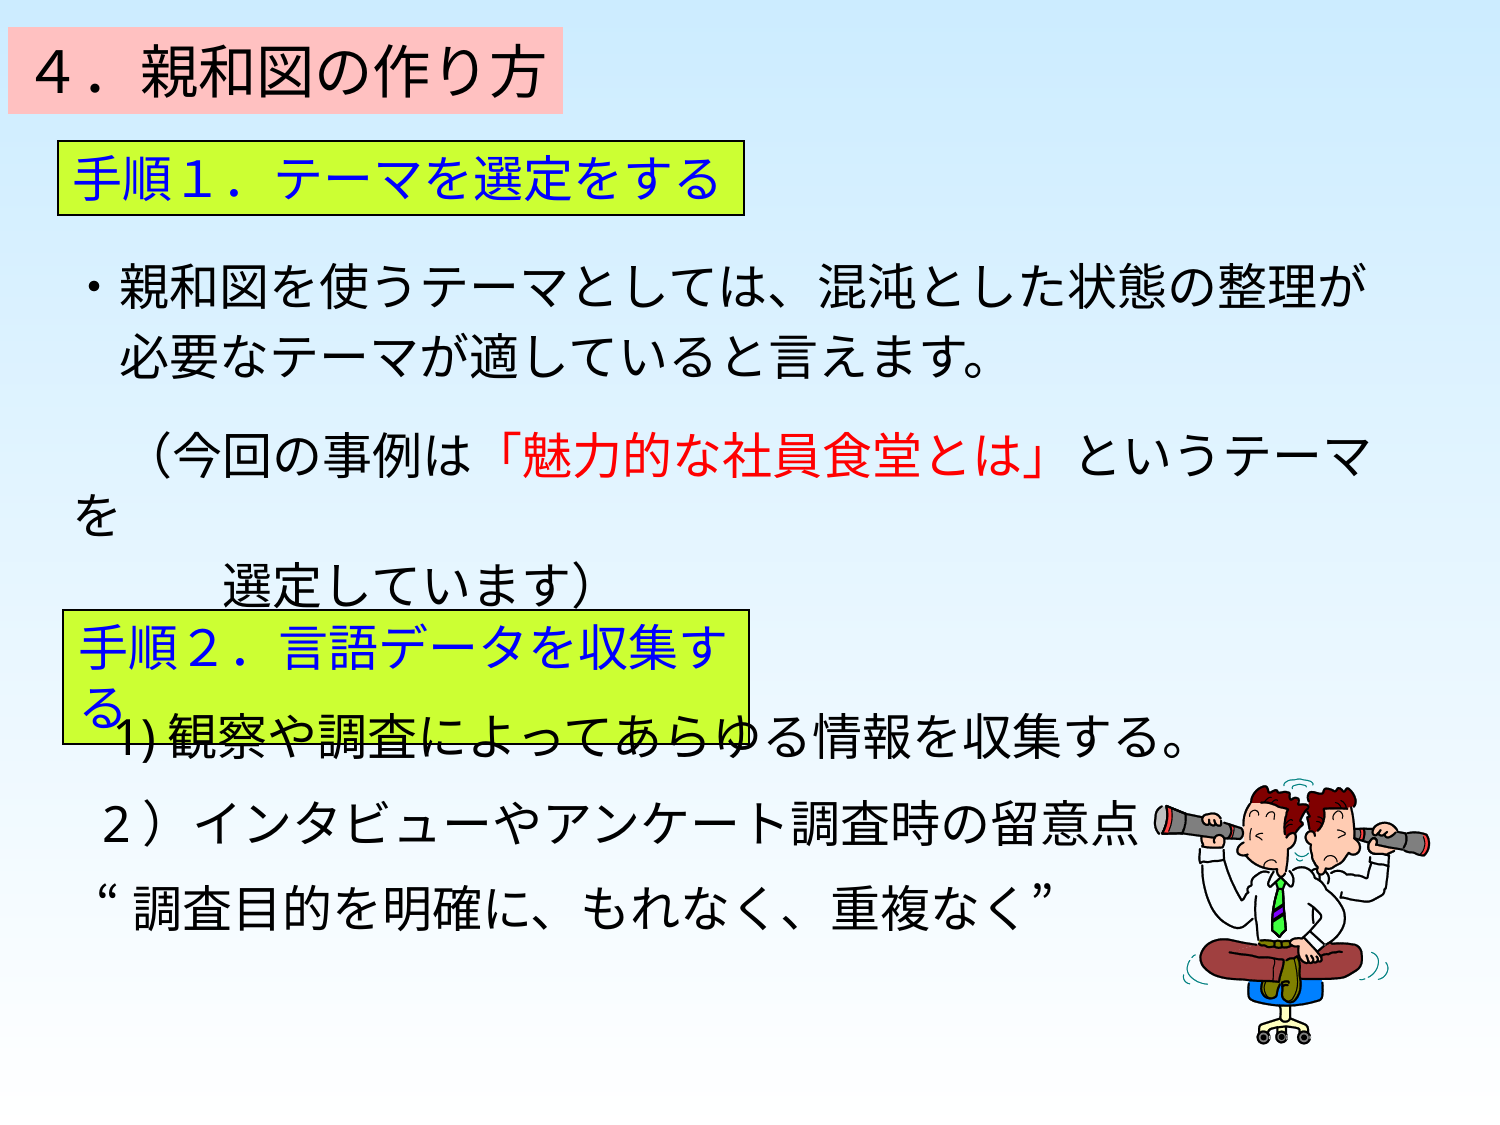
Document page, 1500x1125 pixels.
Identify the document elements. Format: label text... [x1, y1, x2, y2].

text_box ４．親和図の作り方 [8, 27, 563, 113]
text_box （今回の事例は「魅力的な社員食堂とは」というテーマを 選定しています） [57, 416, 1436, 622]
text_box 1)観察や調査によってあらゆる情報を収集する。 2）インタビューやアンケート調査時の留意点 “調査目的を明確に、もれなく、重複なく” [25, 690, 1404, 945]
picture [1150, 774, 1434, 1049]
text_box 手順１．テーマを選定をする [58, 140, 744, 216]
text_box ・親和図を使うテーマとしては、混沌とした状態の整理が 必要なテーマが適していると言えます。 [54, 248, 1433, 394]
text_box 手順２．言語データを収集する [63, 609, 749, 690]
